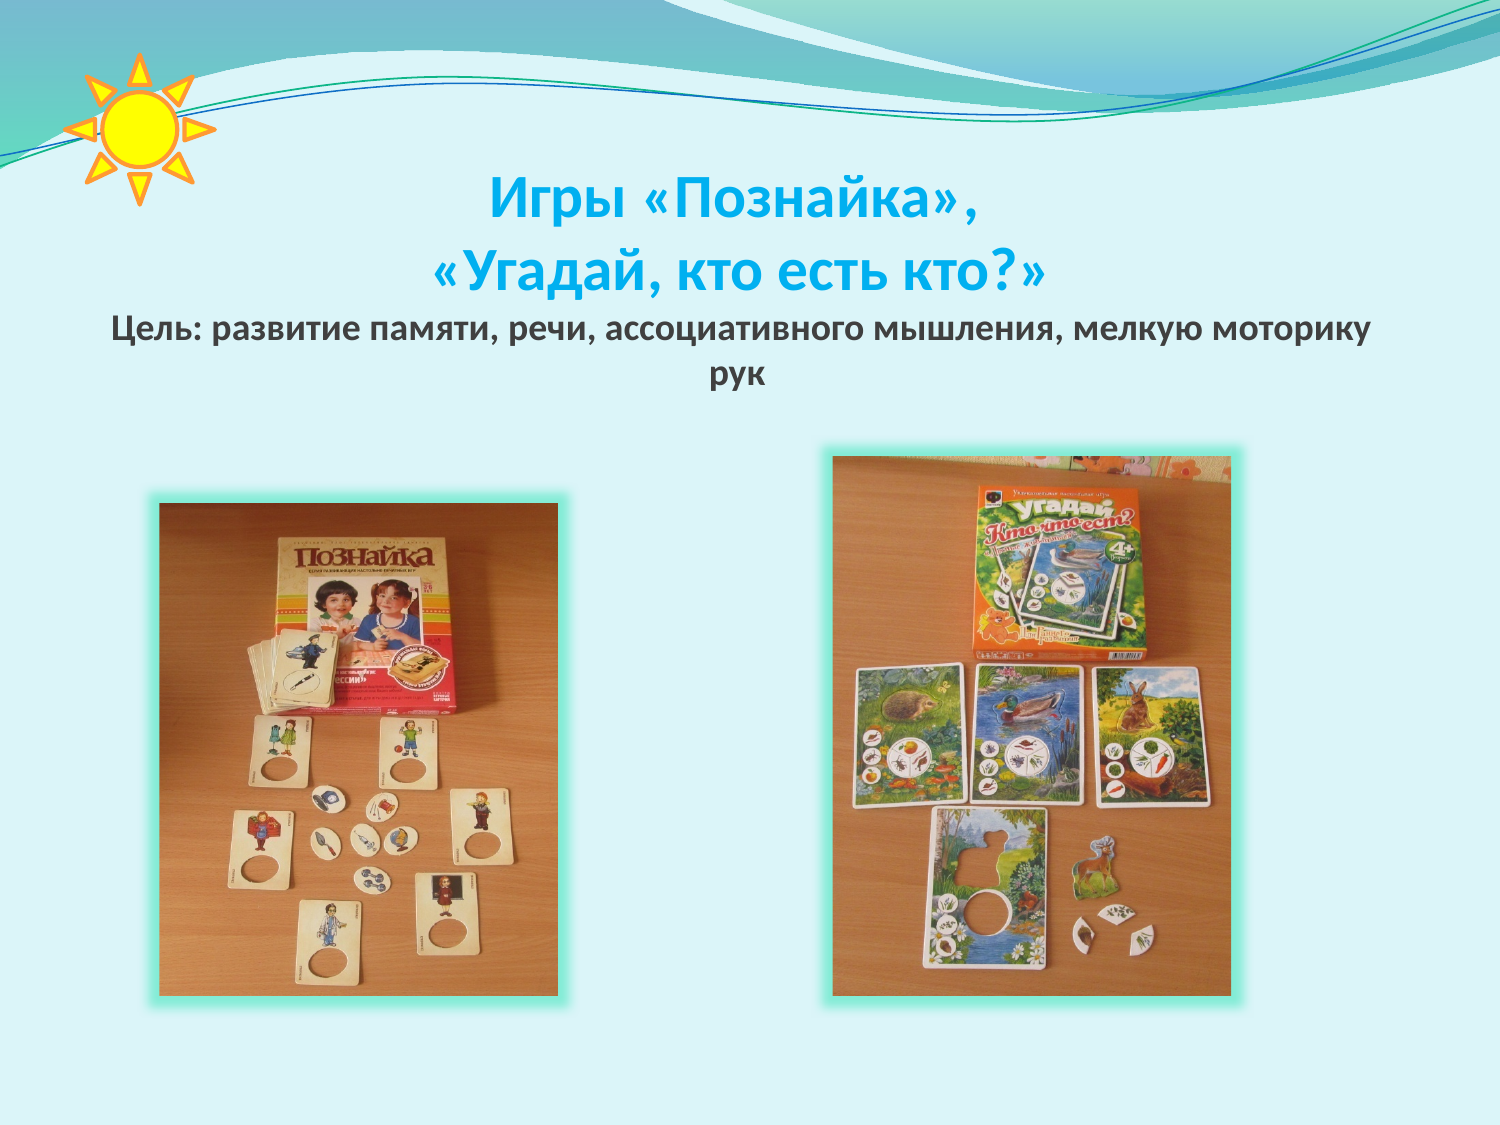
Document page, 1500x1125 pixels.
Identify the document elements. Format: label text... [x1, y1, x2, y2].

text_box [161, 151, 195, 185]
title Игры «Познайка», «Угадай, кто есть кто?» Цель: развитие памяти, речи, ассоциативного мышления, мелкую моторику рук [105, 152, 1381, 394]
picture [159, 503, 559, 996]
text_box [84, 74, 118, 108]
picture [832, 455, 1232, 996]
text_box [100, 90, 180, 170]
text_box [127, 172, 153, 207]
text_box [127, 52, 153, 87]
text_box [161, 74, 195, 108]
text_box [62, 116, 98, 143]
text_box [182, 116, 217, 143]
text_box [84, 151, 118, 185]
